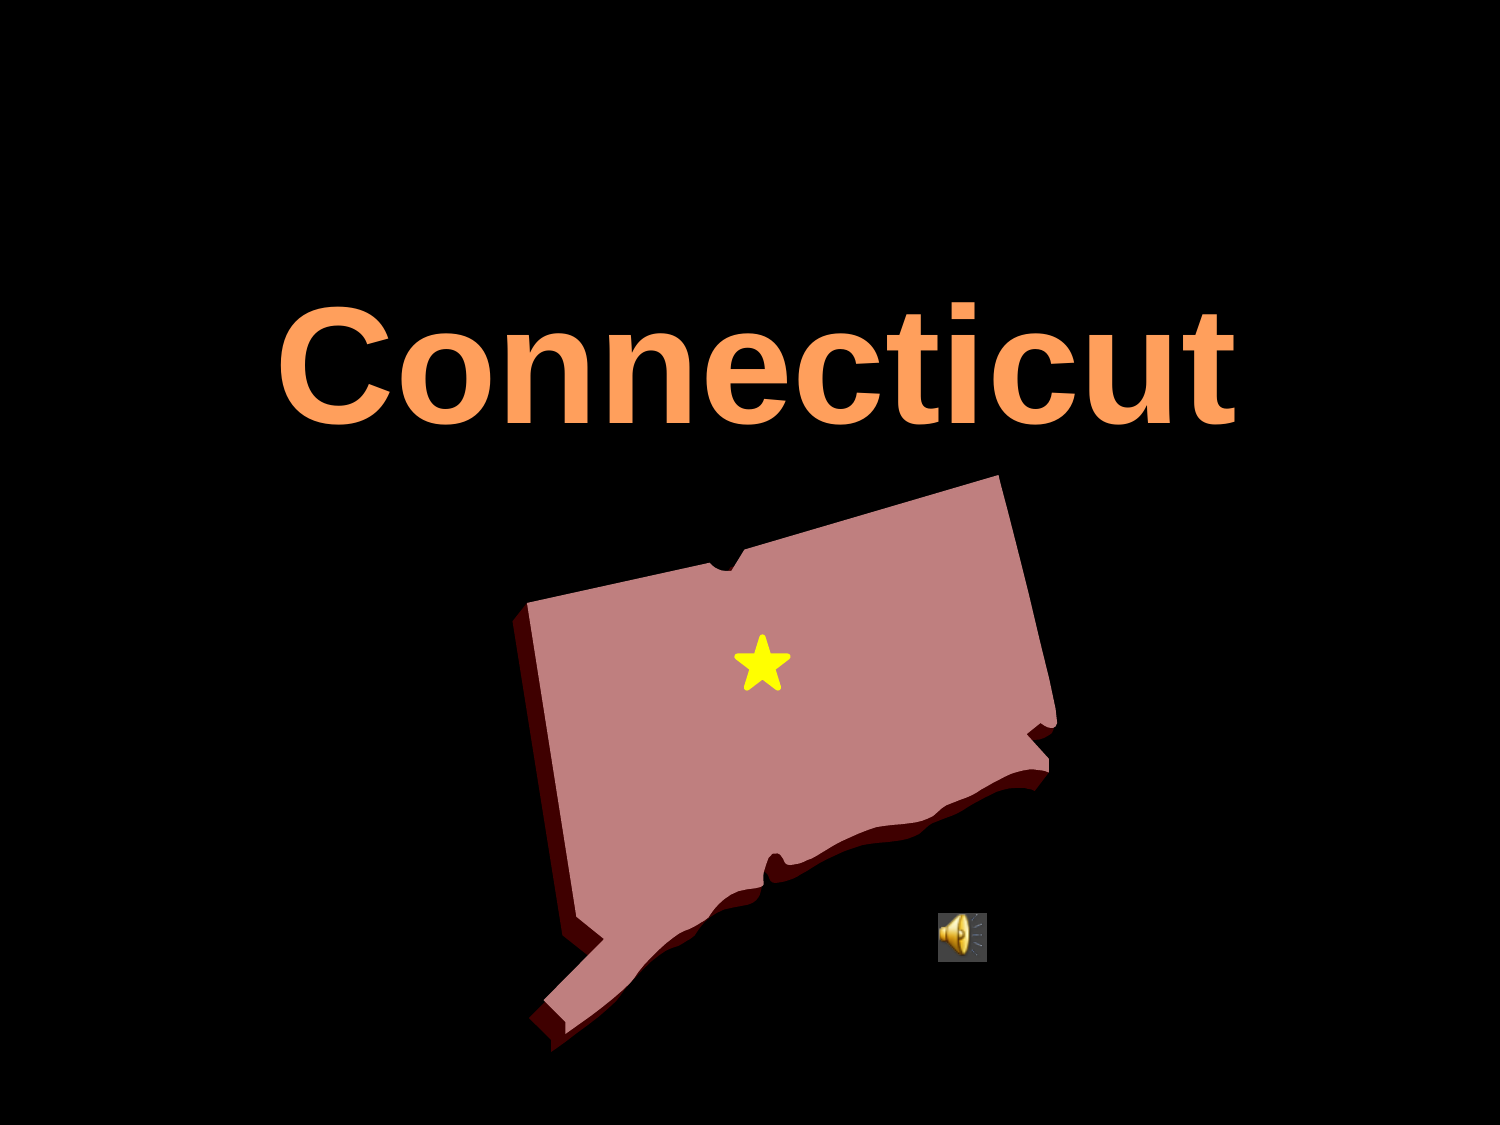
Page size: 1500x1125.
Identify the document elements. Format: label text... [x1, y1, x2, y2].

picture [512, 474, 1061, 1053]
text_box Connecticut [99, 249, 1413, 465]
